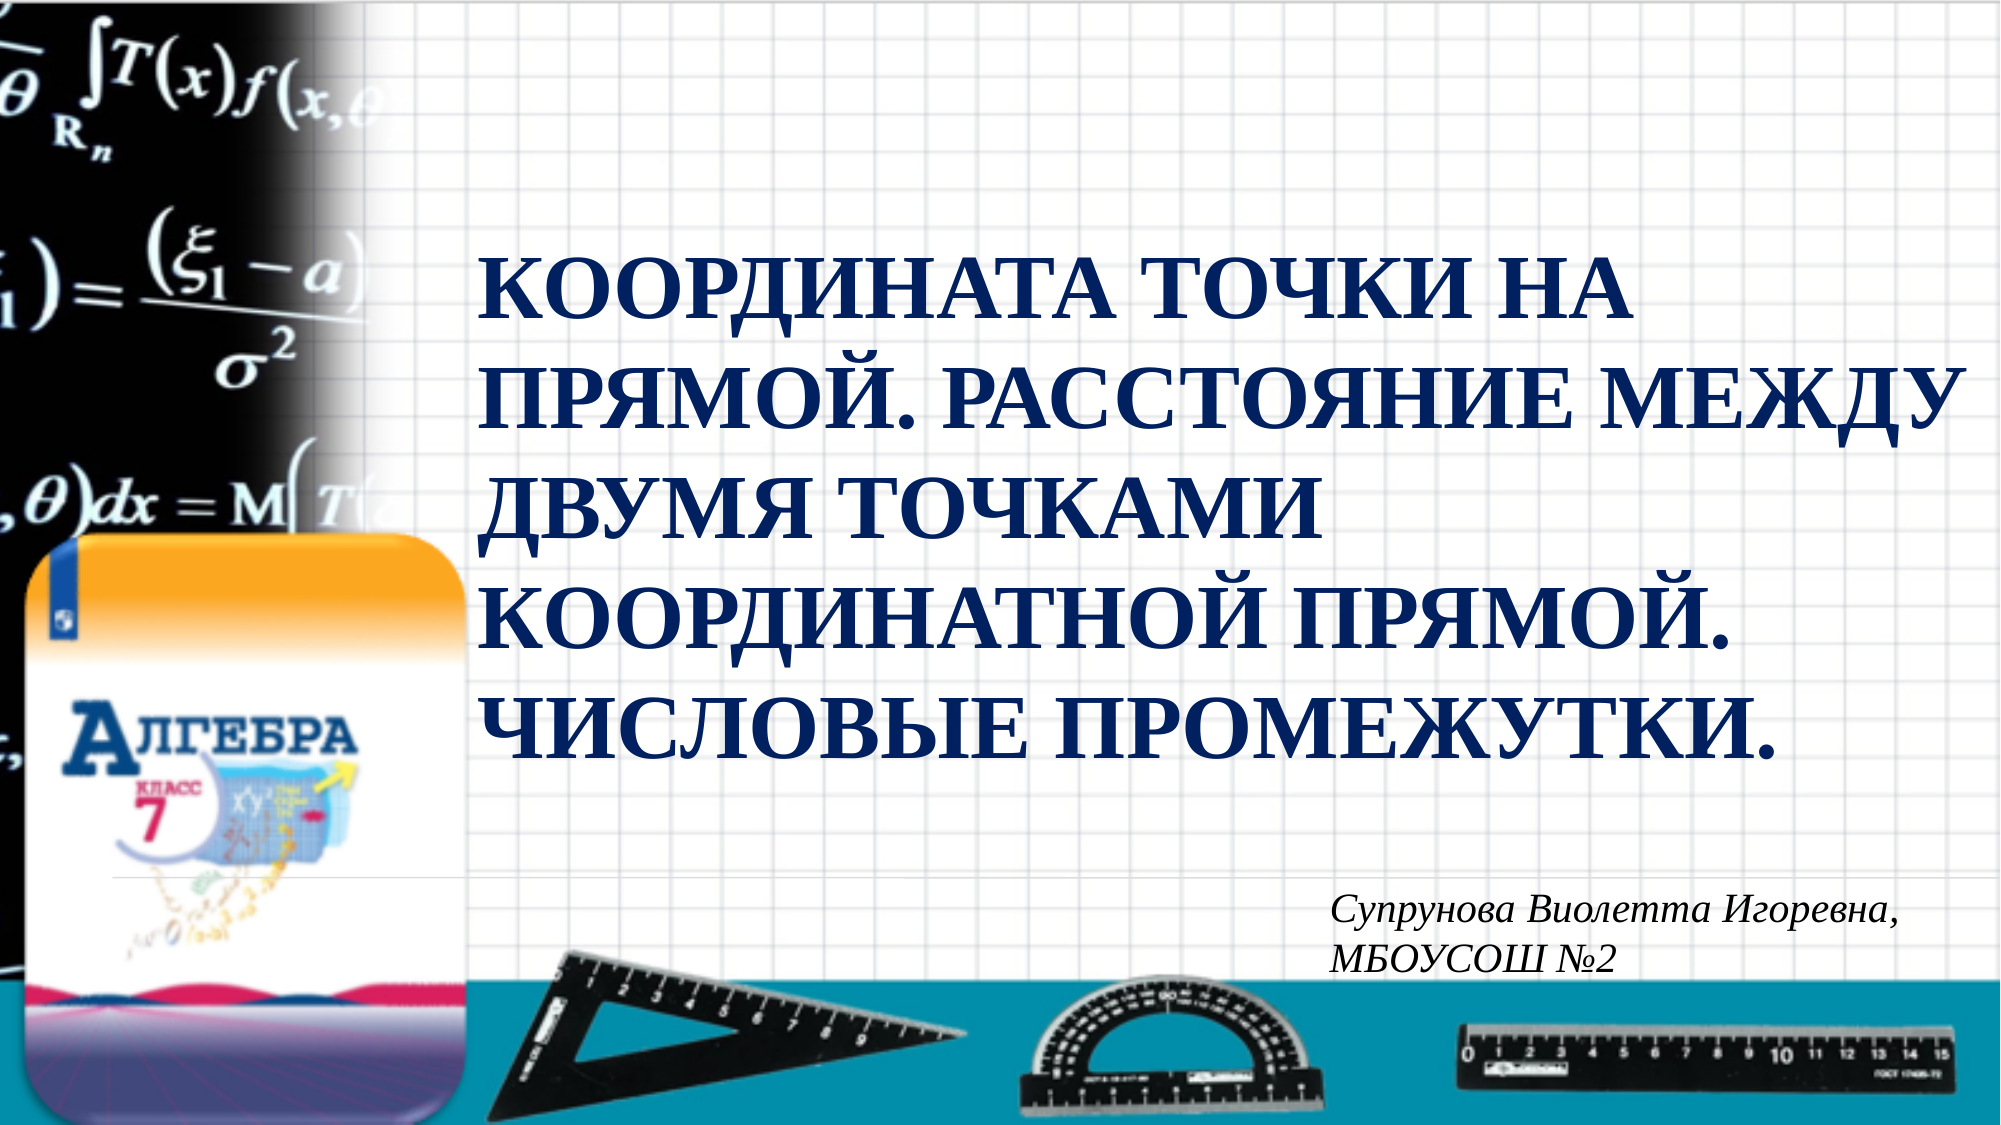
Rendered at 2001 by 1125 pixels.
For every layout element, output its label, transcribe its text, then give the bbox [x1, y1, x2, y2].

title Координата точки на прямой. Расстояние между двумя точками координатной прямой. Числовые промежутки. [463, 0, 2000, 409]
subtitle Супрунова Виолетта Игоревна, МБОУСОШ №2 [1314, 716, 2000, 989]
picture [0, 0, 2001, 1125]
